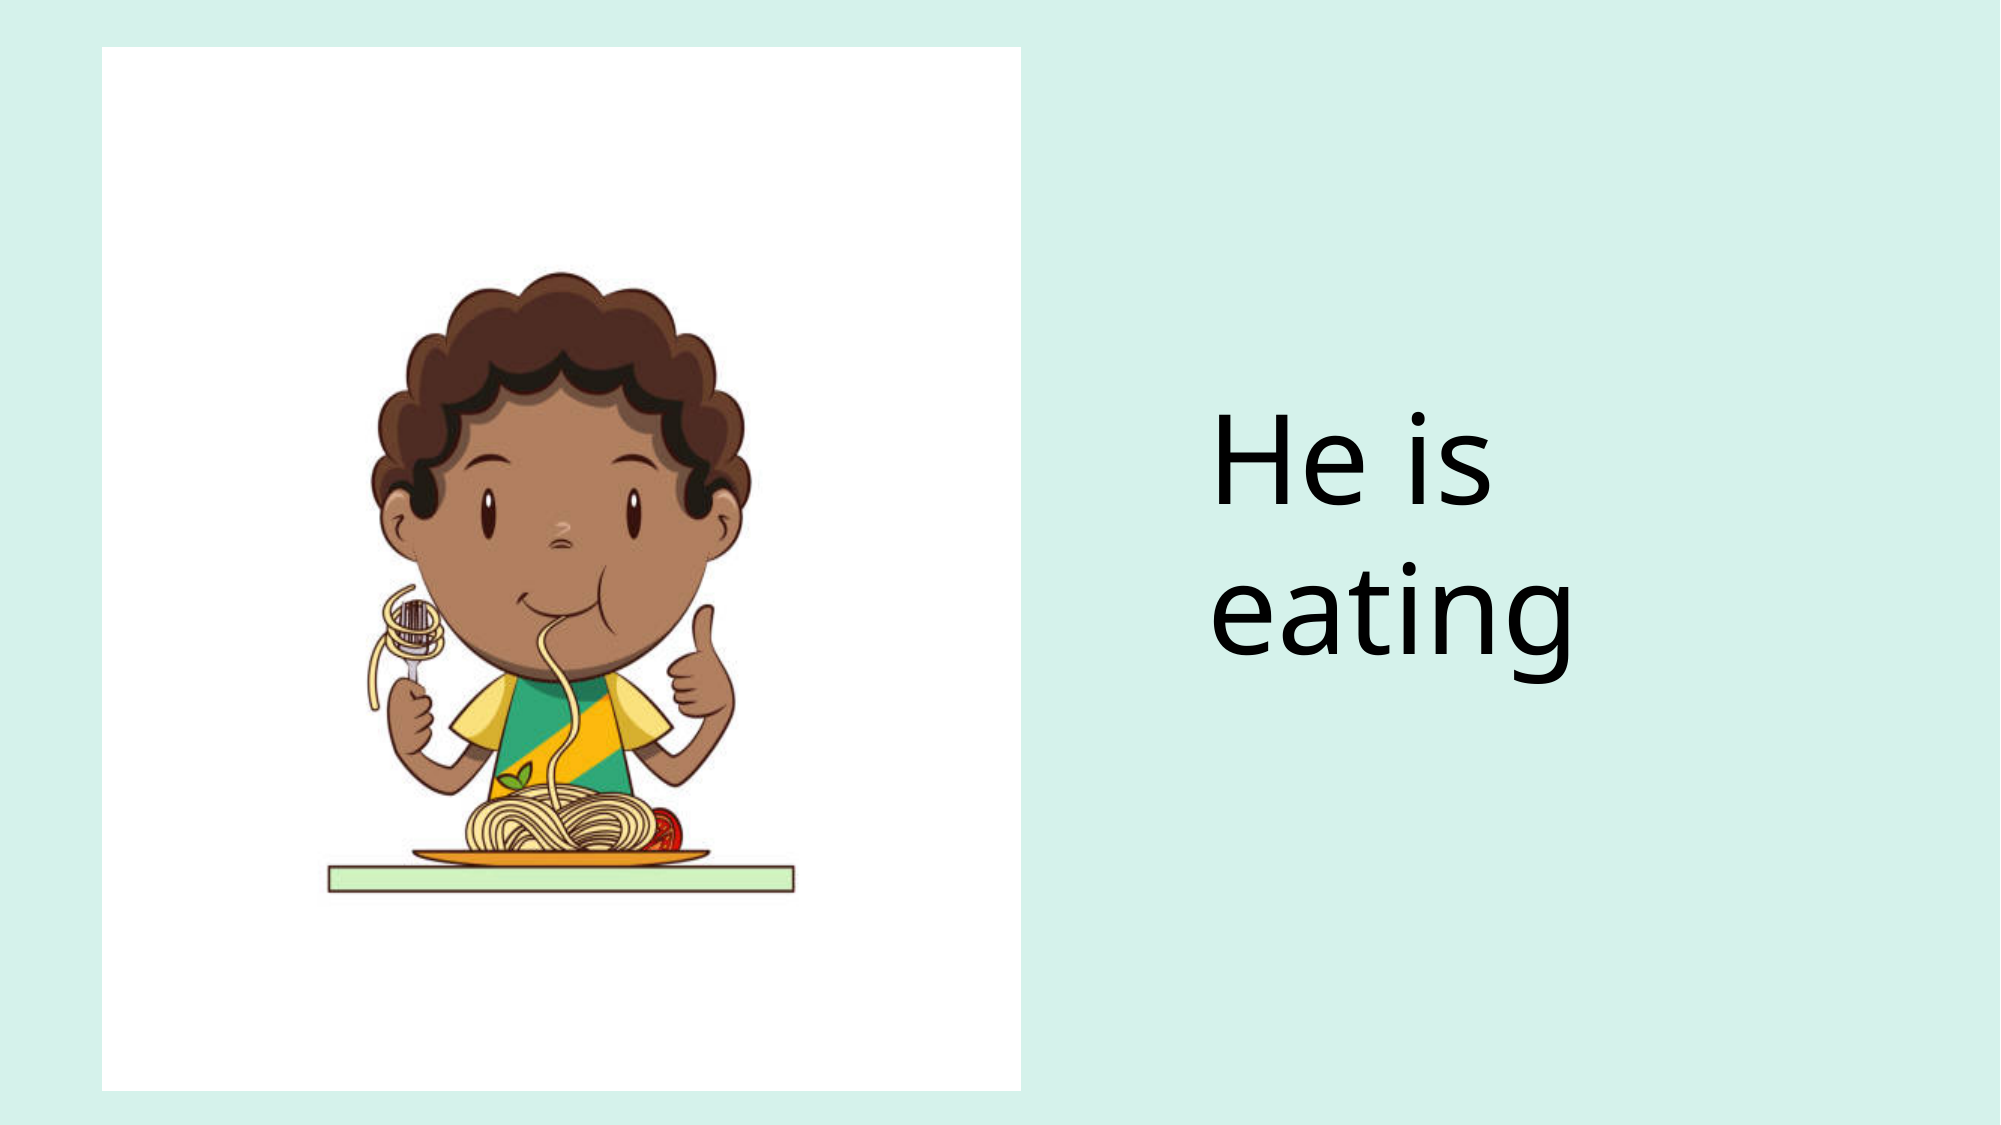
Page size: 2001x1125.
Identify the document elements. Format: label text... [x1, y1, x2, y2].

text_box He is eating [1192, 364, 1862, 695]
picture [101, 47, 1021, 1091]
